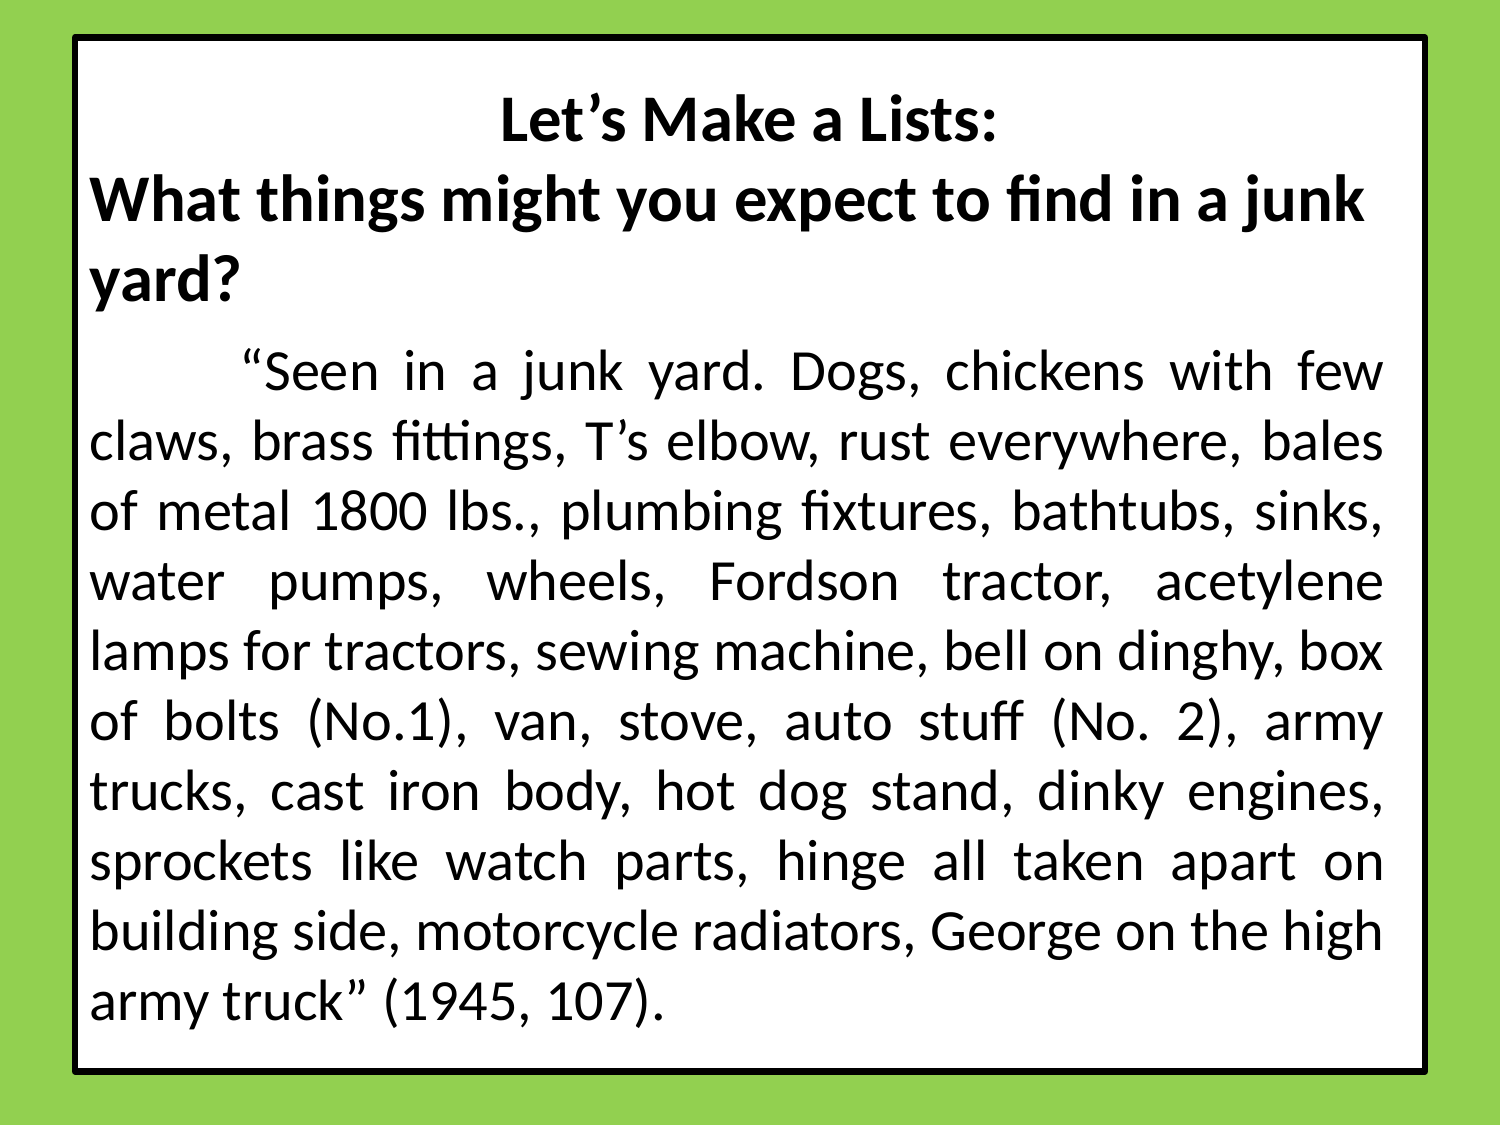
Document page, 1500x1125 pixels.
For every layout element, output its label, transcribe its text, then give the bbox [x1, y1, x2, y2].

text_box Let’s Make a Lists: What things might you expect to find in a junk yard? [74, 37, 1425, 1072]
text_box “Seen in a junk yard. Dogs, chickens with few claws, brass fittings, T’s elbow, rust everywhere, bales of metal 1800 lbs., plumbing fixtures, bathtubs, sinks, water pumps, wheels, Fordson tractor, acetylene lamps for tractors, sewing machine, bell on dinghy, box of bolts (No.1), van, stove, auto stuff (No. 2), army trucks, cast iron body, hot dog stand, dinky engines, sprockets like watch parts, hinge all taken apart on building side, motorcycle radiators, George on the high army truck” (1945, 107). [75, 324, 1400, 1040]
